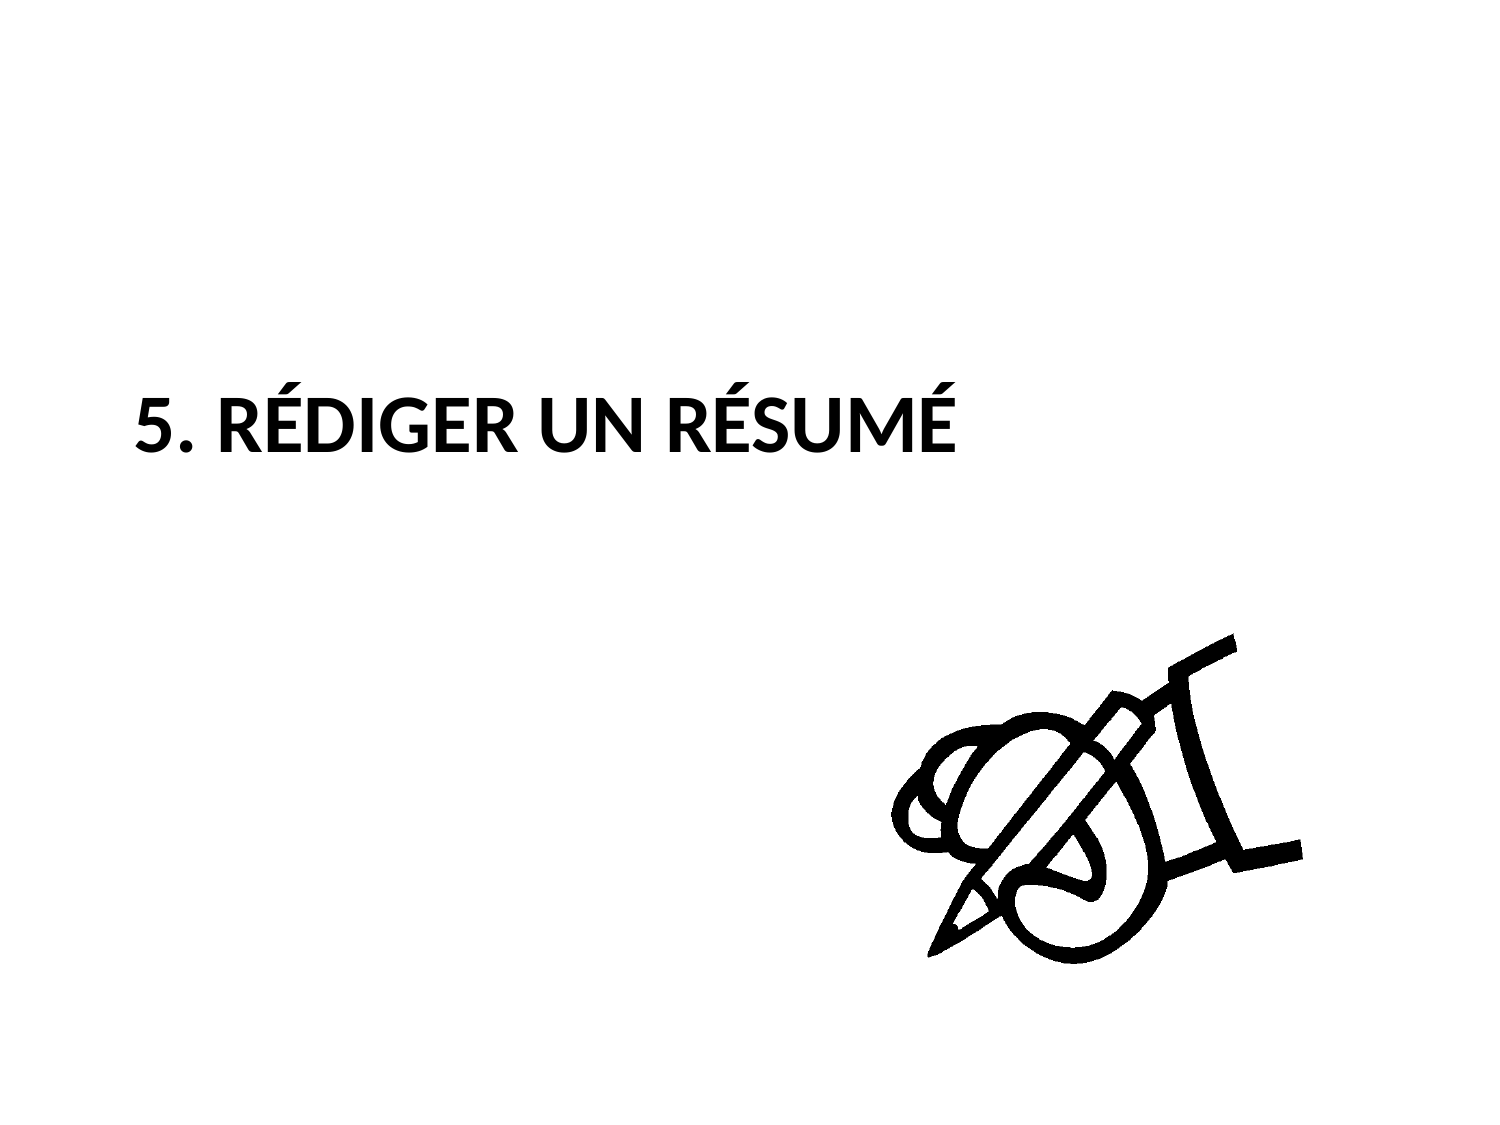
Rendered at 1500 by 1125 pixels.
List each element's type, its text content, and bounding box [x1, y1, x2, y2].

title 5. Rédiger un résumé [118, 361, 1394, 586]
picture [891, 633, 1304, 964]
